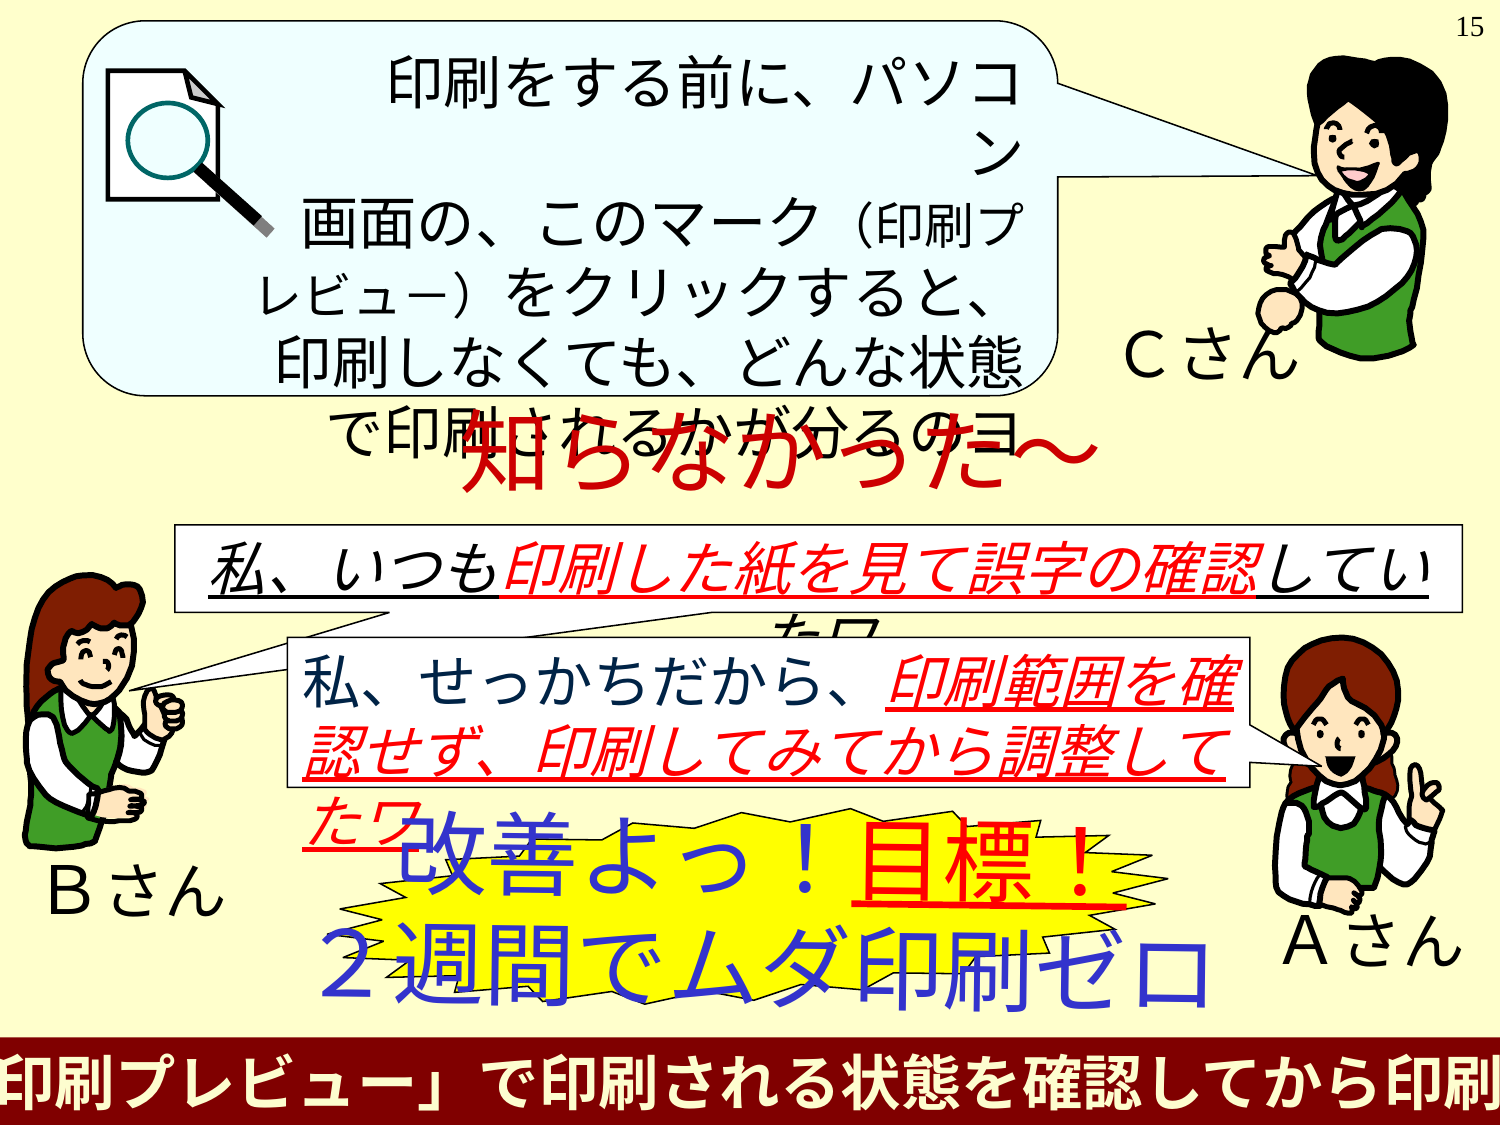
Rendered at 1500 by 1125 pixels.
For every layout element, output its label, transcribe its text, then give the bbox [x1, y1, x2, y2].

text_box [0, 812, 1500, 1125]
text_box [287, 637, 1500, 811]
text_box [0, 524, 1463, 810]
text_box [82, 20, 1446, 422]
slide_number 15 [1187, 0, 1500, 75]
text_box 知らなかった～ [262, 429, 1300, 513]
